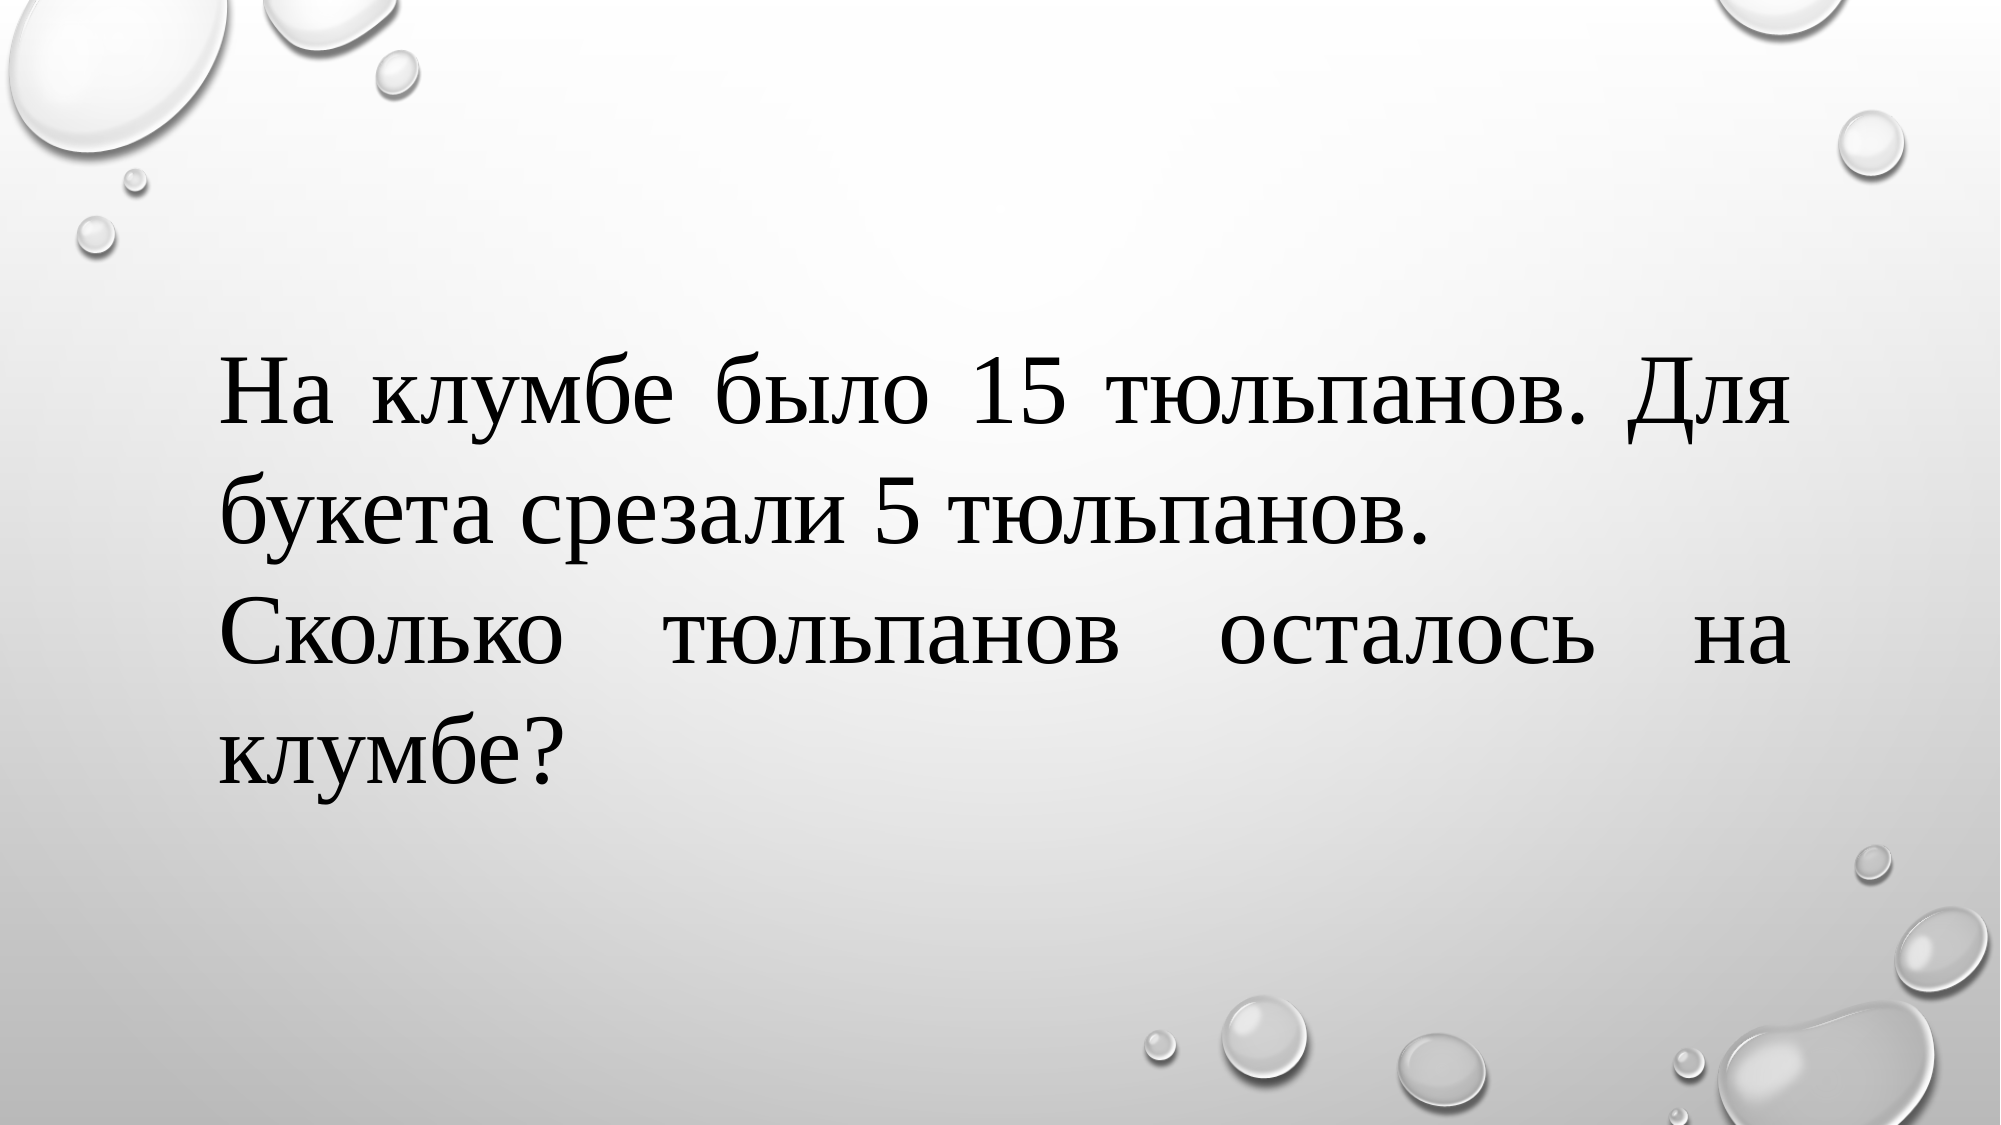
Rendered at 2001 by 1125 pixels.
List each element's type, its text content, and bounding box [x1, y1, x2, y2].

text_box На клумбе было 15 тюльпанов. Для букета срезали 5 тюльпанов. Сколько тюльпанов осталось на клумбе? [203, 316, 1809, 811]
picture [0, 0, 2000, 1125]
